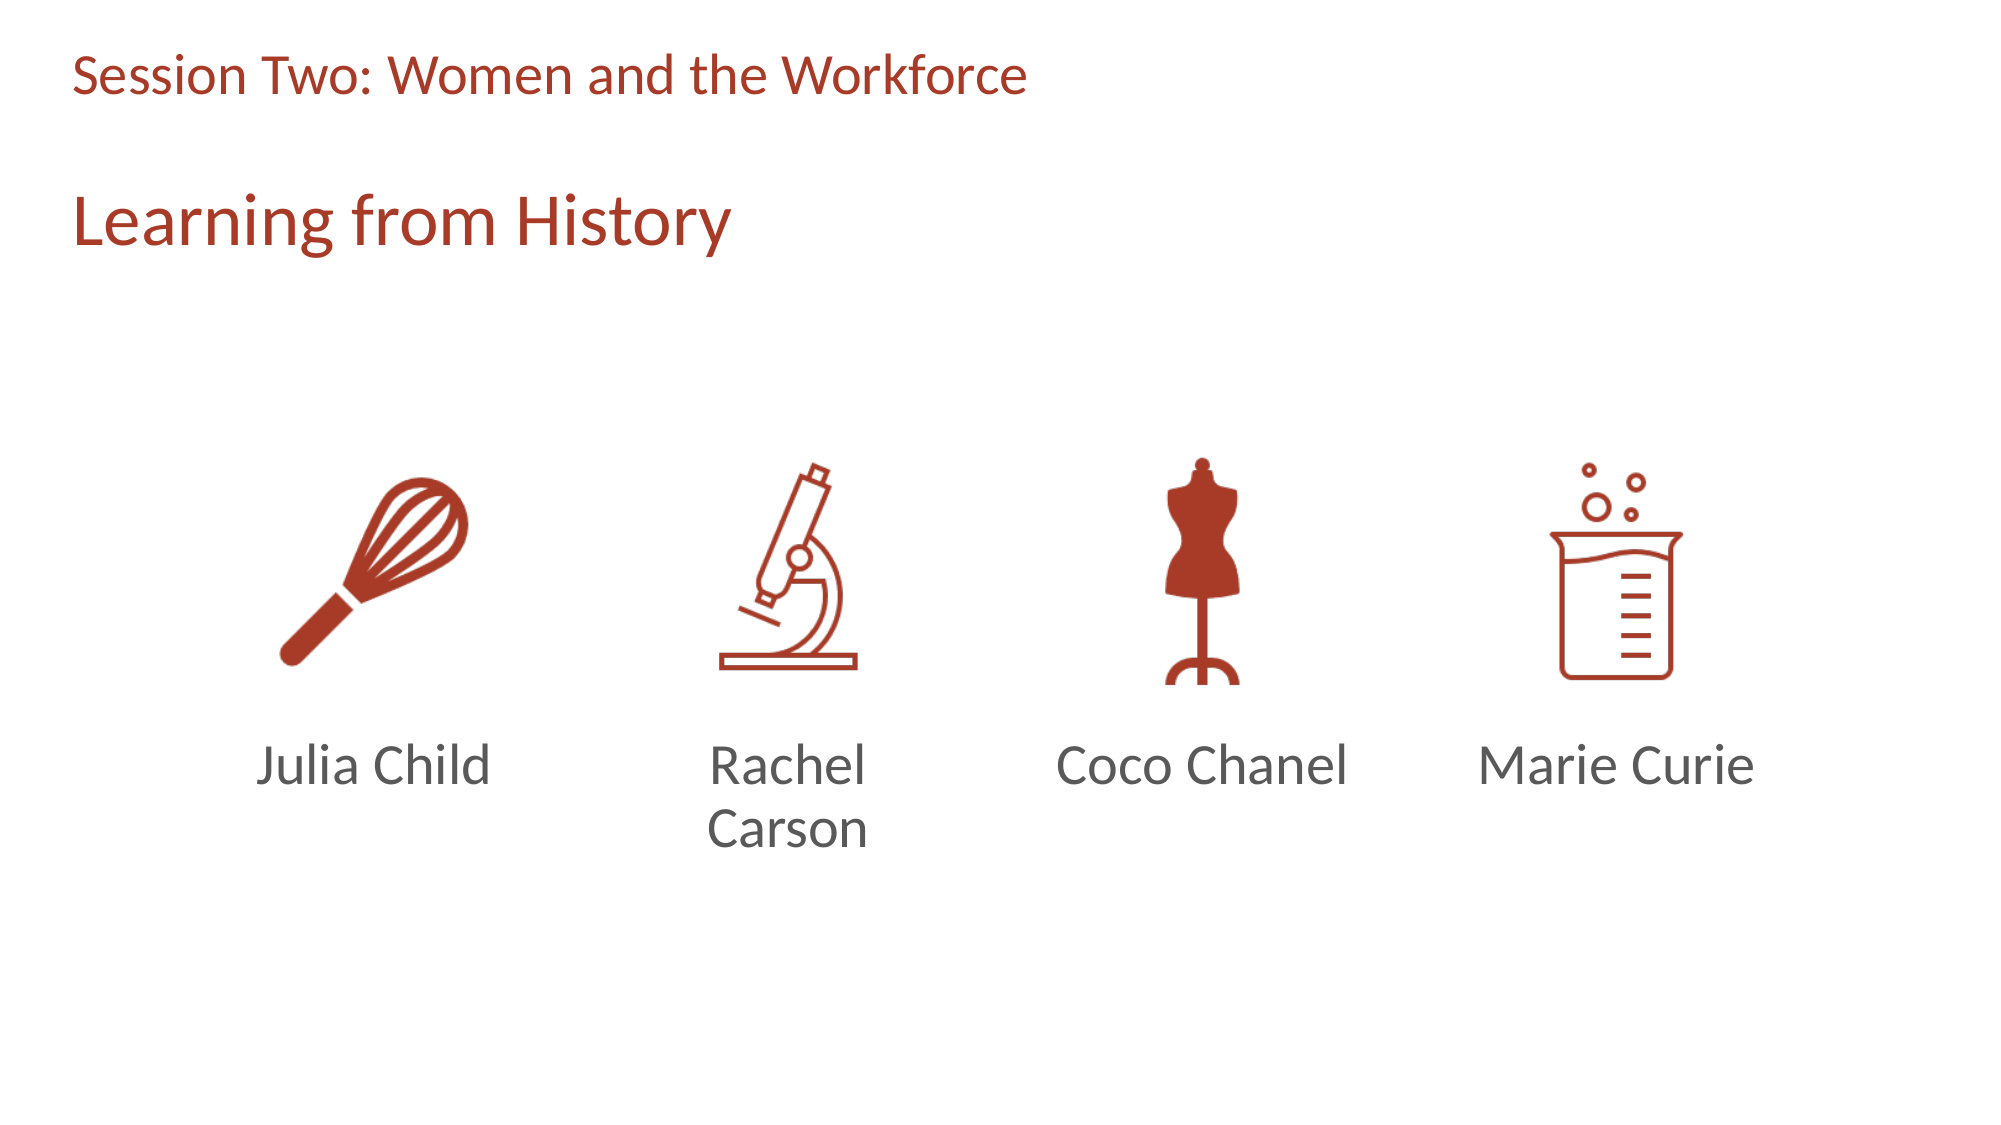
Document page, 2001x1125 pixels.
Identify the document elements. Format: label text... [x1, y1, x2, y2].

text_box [185, 318, 1806, 975]
list Learning from History [57, 172, 1934, 270]
title Session Two: Women and the Workforce [57, 36, 1934, 124]
